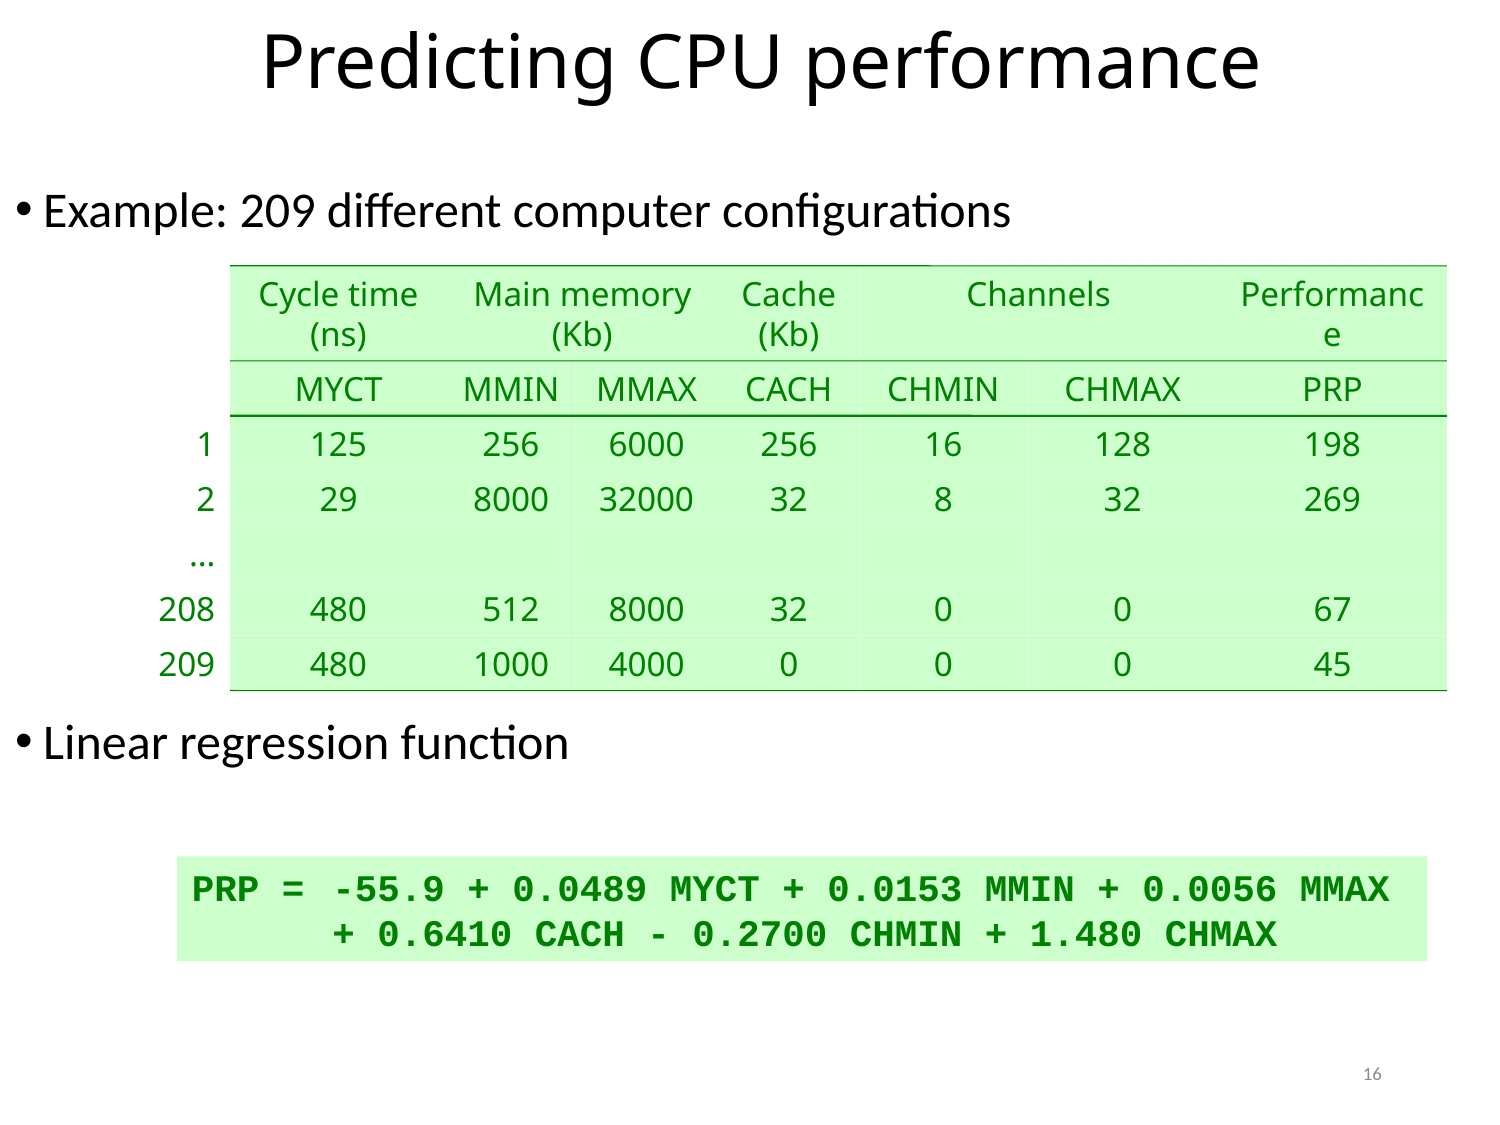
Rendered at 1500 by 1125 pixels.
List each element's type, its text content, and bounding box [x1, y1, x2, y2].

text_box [177, 856, 1428, 962]
list Example: 209 different computer configurations Linear regression function [0, 177, 1350, 830]
slide_number 16 [1059, 1042, 1397, 1103]
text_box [118, 265, 1447, 691]
title Predicting CPU performance [245, 0, 1500, 159]
